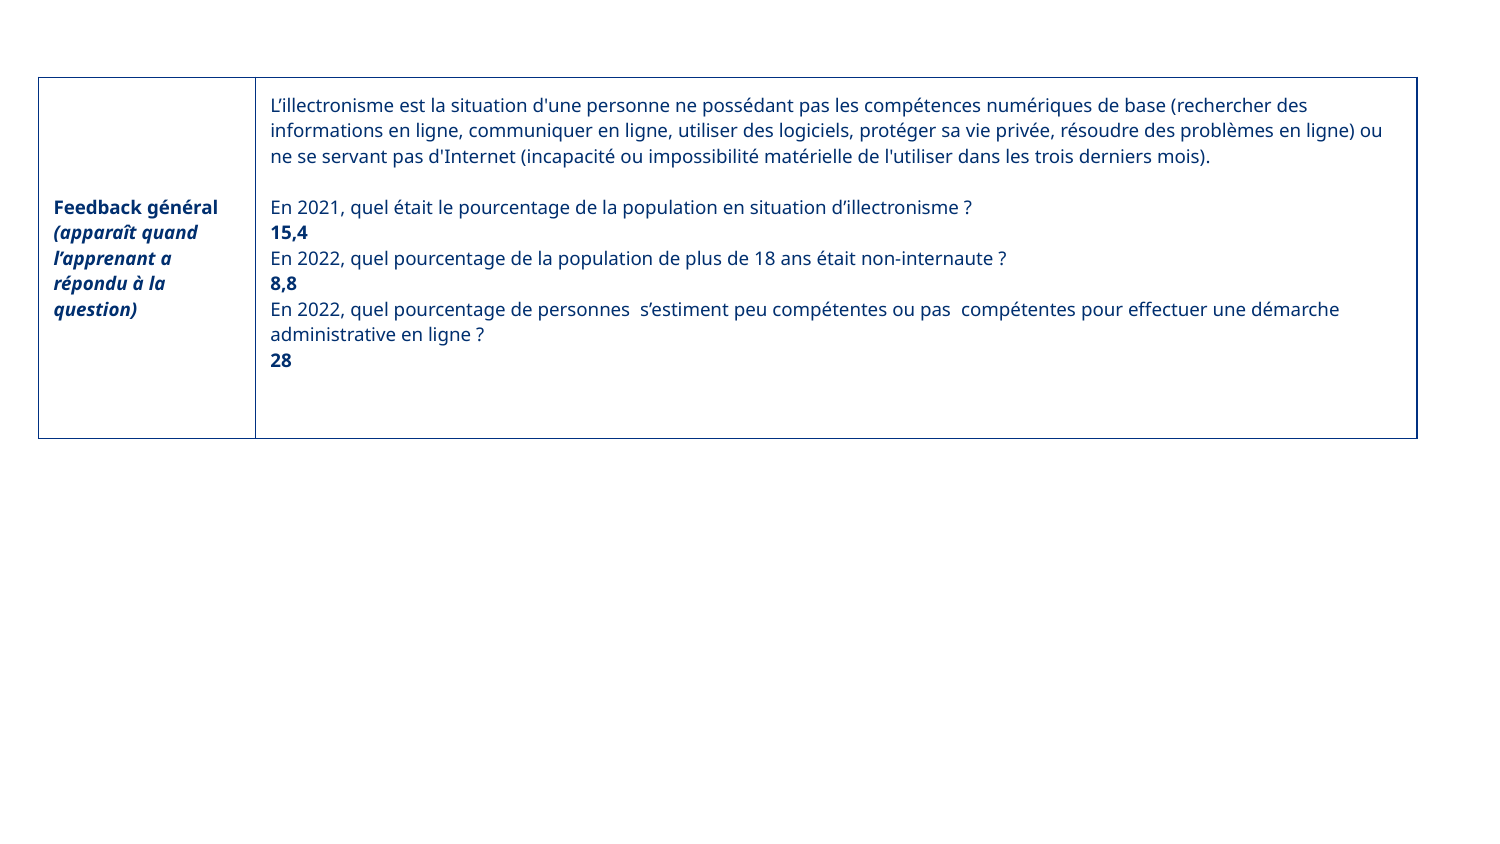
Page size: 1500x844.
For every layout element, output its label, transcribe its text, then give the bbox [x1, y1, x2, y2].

table_header Feedback général (apparaît quand l’apprenant a répondu à la question) [39, 78, 255, 438]
table_header L’illectronisme est la situation d'une personne ne possédant pas les compétences numériques de base (rechercher des informations en ligne, communiquer en ligne, utiliser des logiciels, protéger sa vie privée, résoudre des problèmes en ligne) ou ne se servant pas d'Internet (incapacité ou impossibilité matérielle de l'utiliser dans les trois derniers mois). En 2021, quel était le pourcentage de la population en situation d’illectronisme ? 15,4 En 2022, quel pourcentage de la population de plus de 18 ans était non-internaute ? 8,8 En 2022, quel pourcentage de personnes s’estiment peu compétentes ou pas compétentes pour effectuer une démarche administrative en ligne ? 28 [256, 78, 1416, 438]
